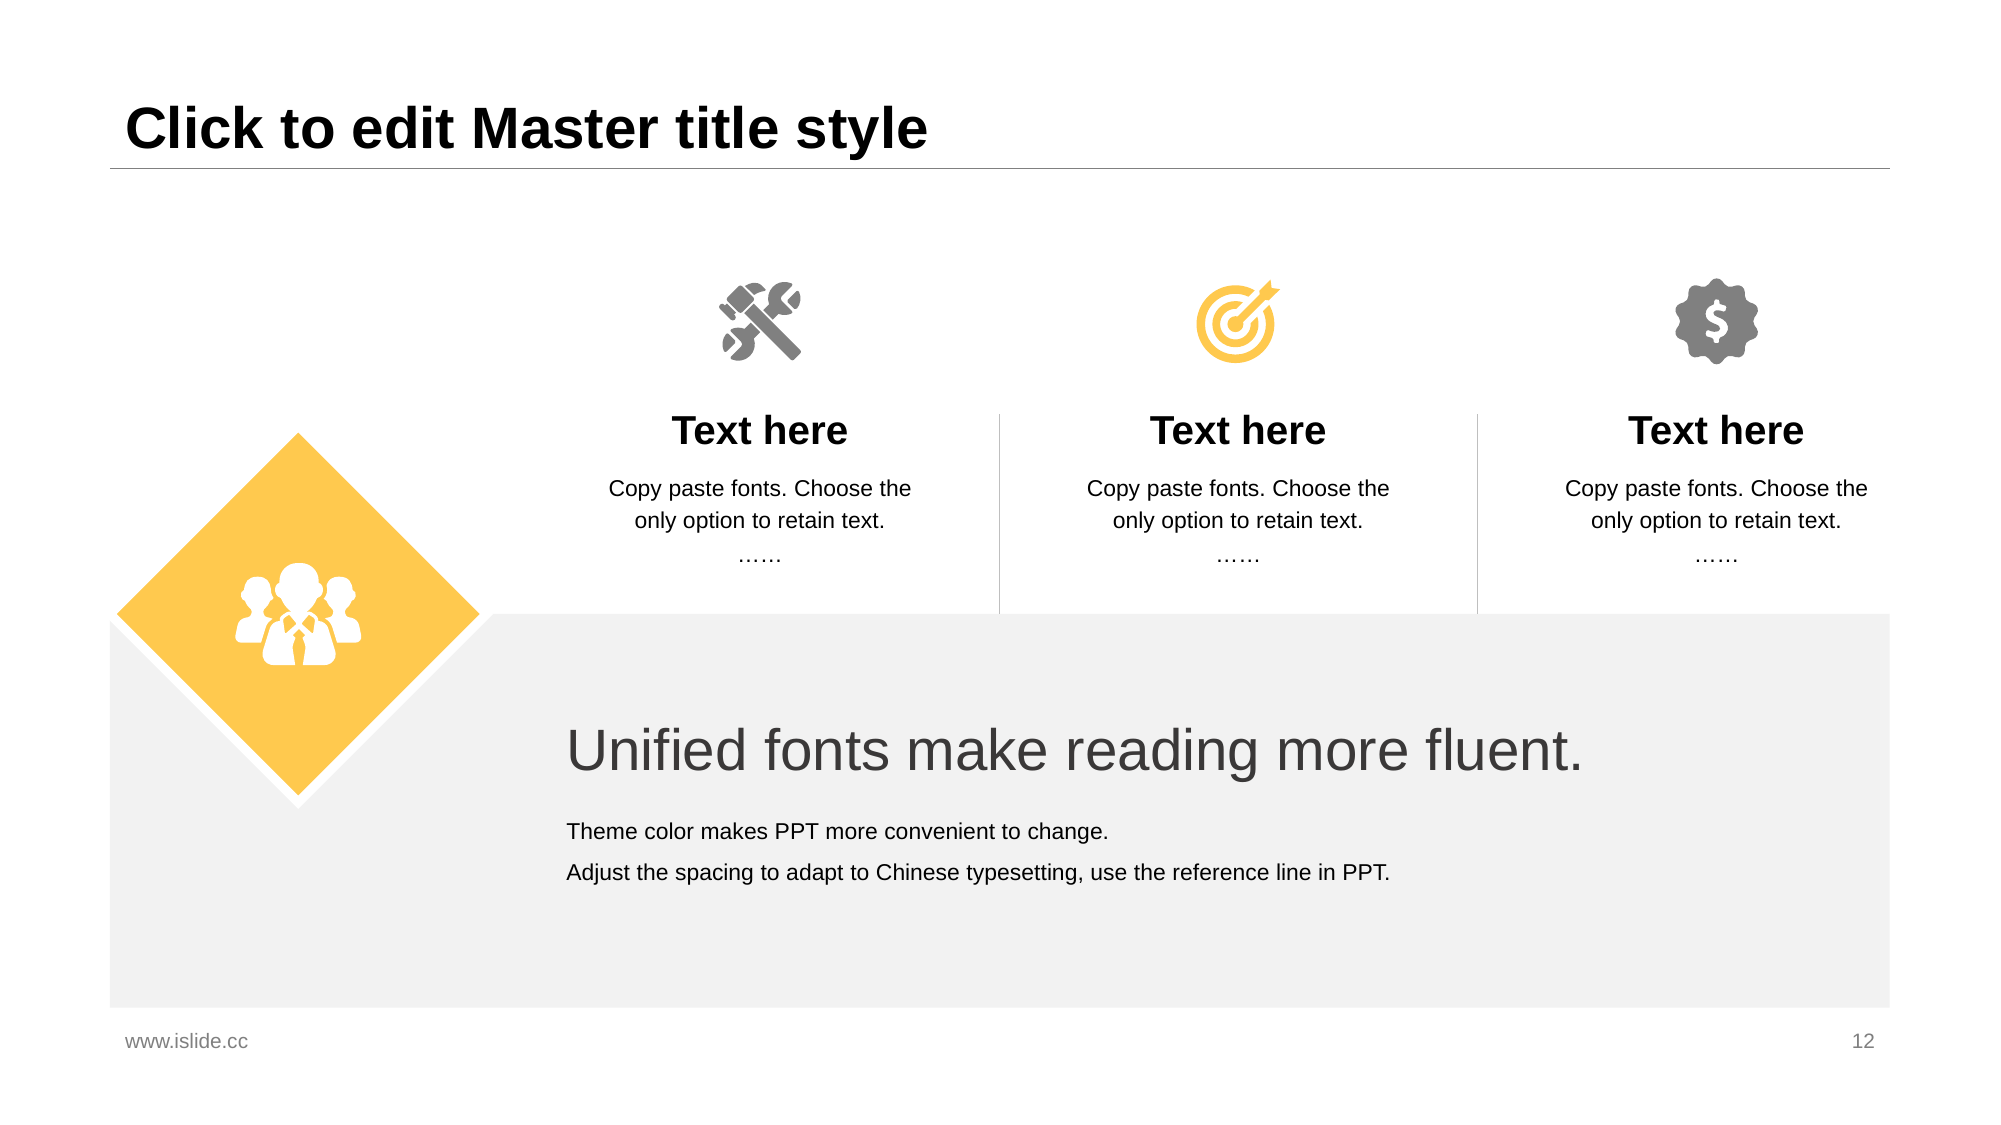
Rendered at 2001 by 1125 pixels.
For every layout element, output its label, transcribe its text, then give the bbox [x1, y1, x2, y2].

title Click to edit Master title style [109, 0, 1890, 169]
footer www.islide.cc [109, 1023, 790, 1058]
slide_number 12 [1412, 1023, 1890, 1058]
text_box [109, 277, 1890, 1008]
